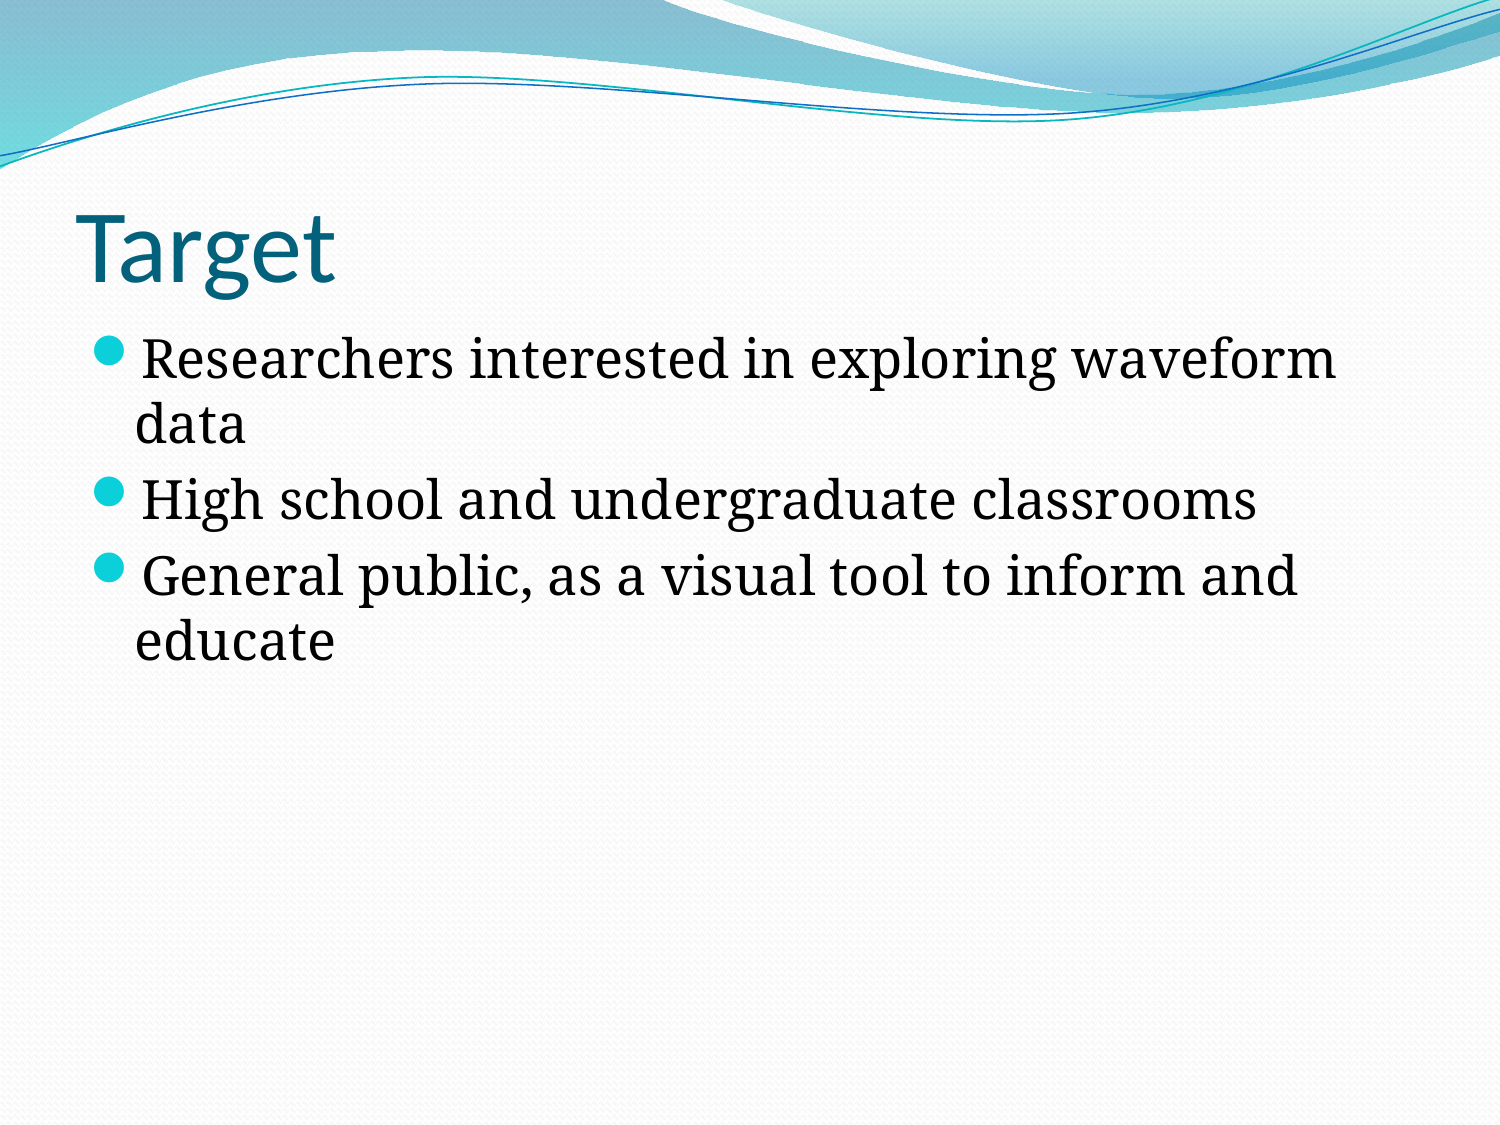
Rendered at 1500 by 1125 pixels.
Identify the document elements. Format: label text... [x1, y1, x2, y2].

title Target [75, 115, 1425, 303]
list Researchers interested in exploring waveform data High school and undergraduate classrooms General public, as a visual tool to inform and educate [75, 317, 1425, 1038]
